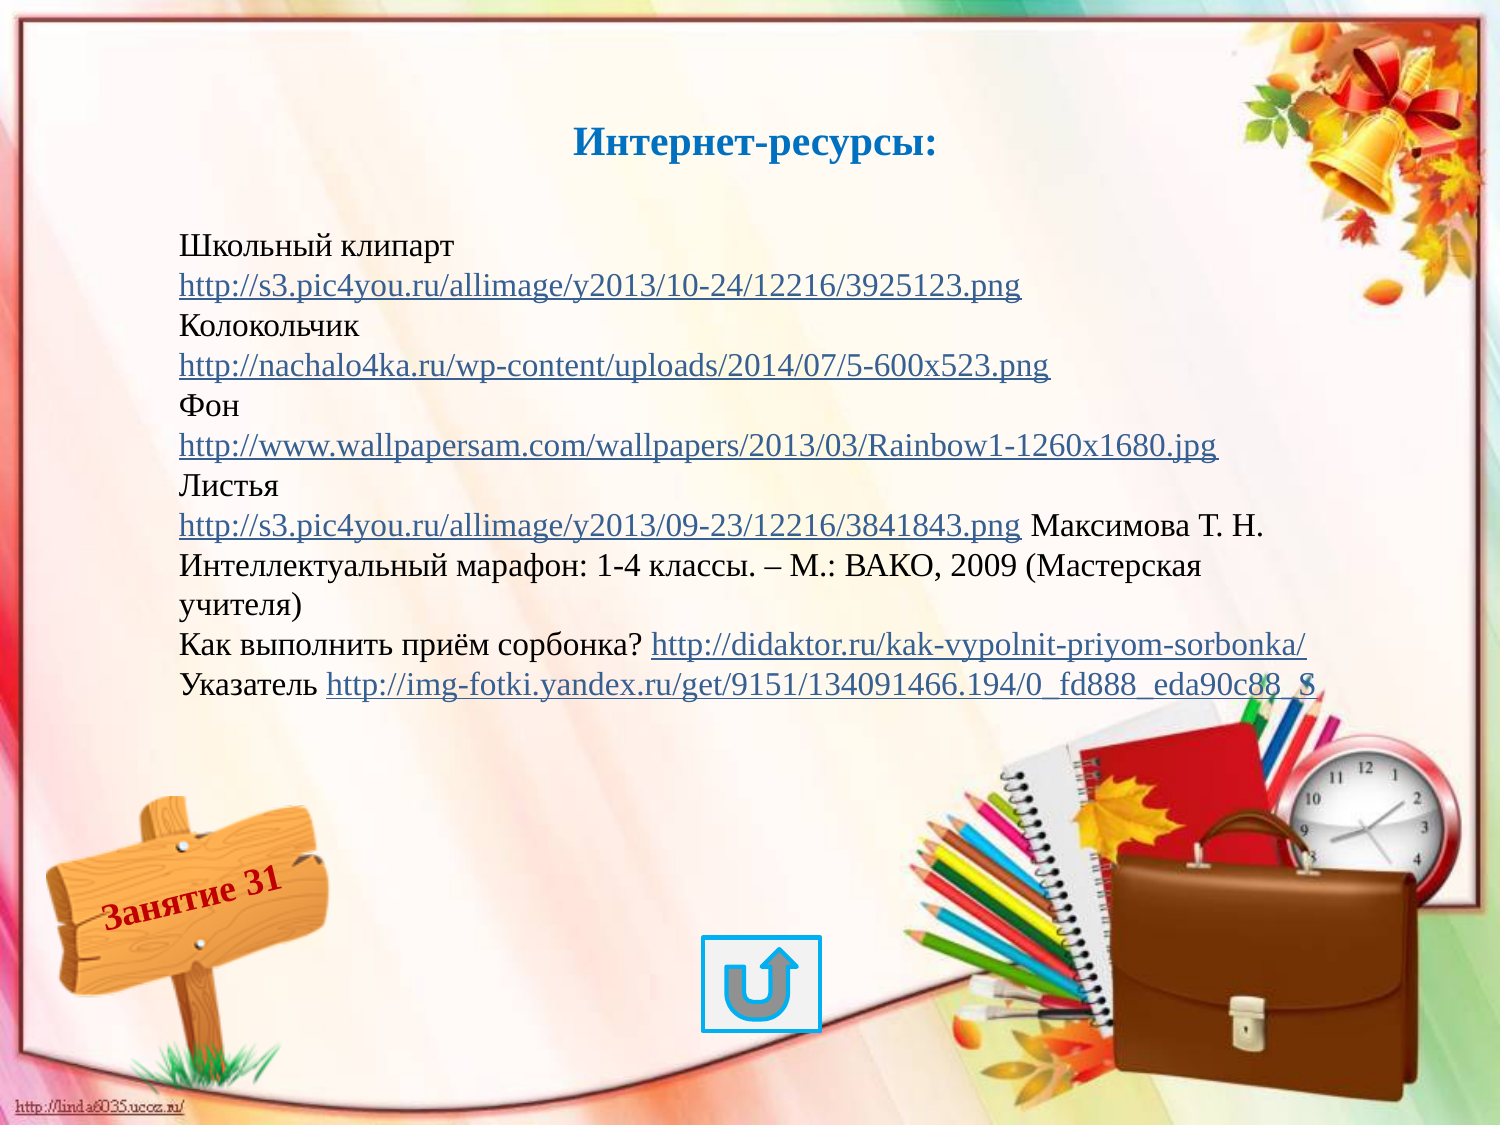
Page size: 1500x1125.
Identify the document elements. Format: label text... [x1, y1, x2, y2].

text_box [701, 935, 822, 1033]
text_box Интернет-ресурсы: Школьный клипарт http://s3.pic4you.ru/allimage/y2013/10-24/12216/3925123.png Колокольчик http://nachalo4ka.ru/wp-content/uploads/2014/07/5-600x523.png Фон http://www.wallpapersam.com/wallpapers/2013/03/Rainbow1-1260x1680.jpg Листья http://s3.pic4you.ru/allimage/y2013/09-23/12216/3841843.png Максимова Т. Н. Интеллектуальный марафон: 1-4 классы. – М.: ВАКО, 2009 (Мастерская учителя) Как выполнить приём сорбонка? http://didaktor.ru/kak-vypolnit-priyom-sorbonka/ Указатель http://img-fotki.yandex.ru/get/9151/134091466.194/0_fd888_eda90c88_S [163, 80, 1348, 740]
picture [0, 0, 1500, 1125]
